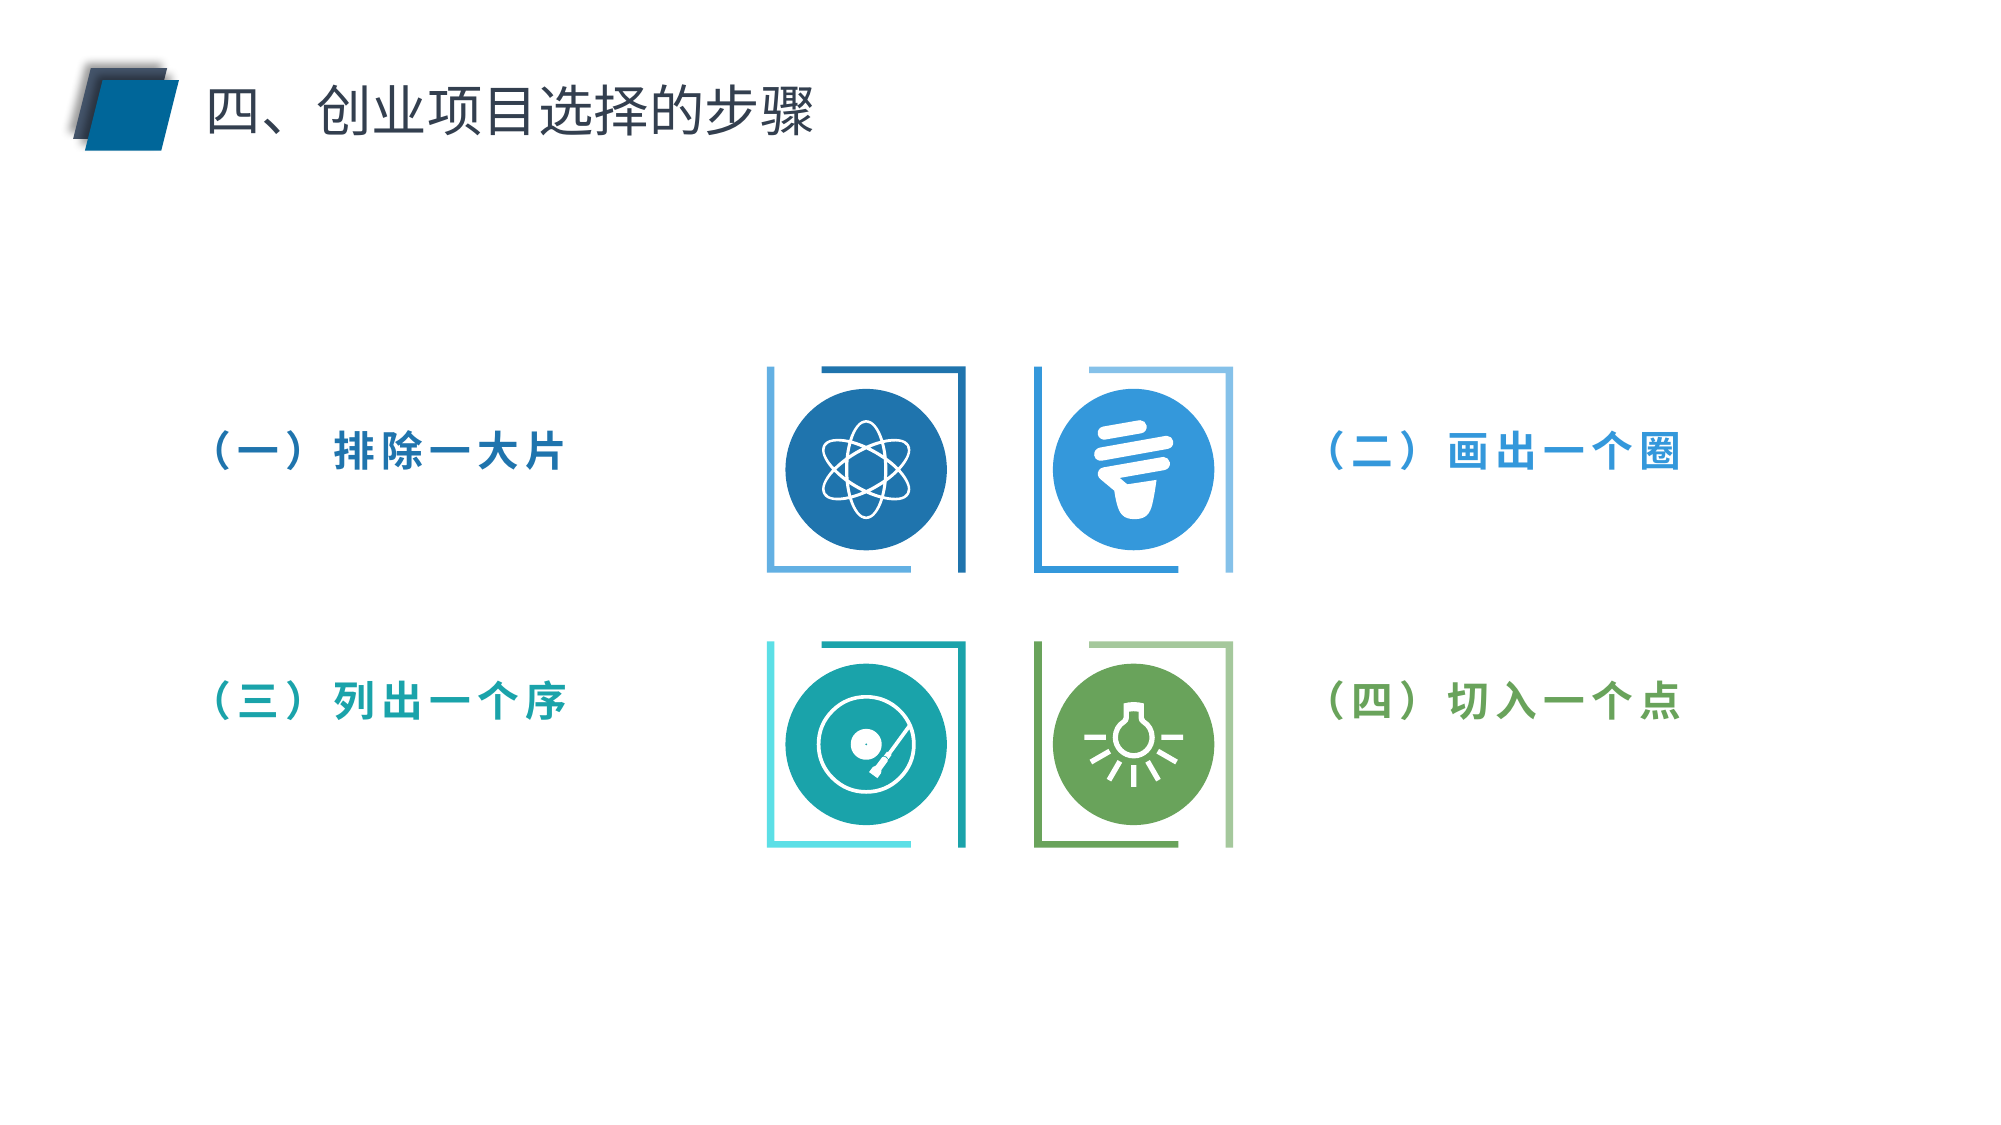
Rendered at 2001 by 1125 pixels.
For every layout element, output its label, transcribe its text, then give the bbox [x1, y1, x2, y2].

text_box （四）切入一个点 [1289, 646, 1831, 725]
text_box [821, 365, 967, 574]
text_box [784, 662, 948, 827]
text_box [766, 640, 912, 849]
text_box （三）列出一个序 [174, 646, 717, 725]
text_box [822, 420, 911, 520]
text_box [1088, 366, 1234, 574]
text_box [821, 640, 967, 849]
text_box [1033, 366, 1179, 574]
text_box [1145, 760, 1161, 782]
text_box [1106, 760, 1123, 782]
text_box [1097, 456, 1170, 520]
text_box （二）画出一个圈 [1289, 396, 1831, 475]
text_box [784, 387, 948, 552]
text_box （一）排除一大片 [174, 396, 717, 475]
text_box [1084, 734, 1106, 740]
text_box 四、创业项目选择的步骤 [190, 68, 913, 150]
text_box [1112, 702, 1155, 759]
text_box [1089, 748, 1112, 765]
text_box [1097, 420, 1147, 440]
text_box [1051, 387, 1216, 552]
text_box [1156, 748, 1178, 765]
text_box [766, 366, 912, 574]
text_box [1051, 662, 1216, 827]
text_box [1033, 640, 1179, 849]
text_box [1094, 435, 1174, 461]
text_box [1161, 734, 1184, 740]
text_box [1131, 765, 1137, 787]
text_box [1088, 640, 1234, 849]
text_box [816, 695, 916, 794]
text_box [73, 68, 179, 151]
